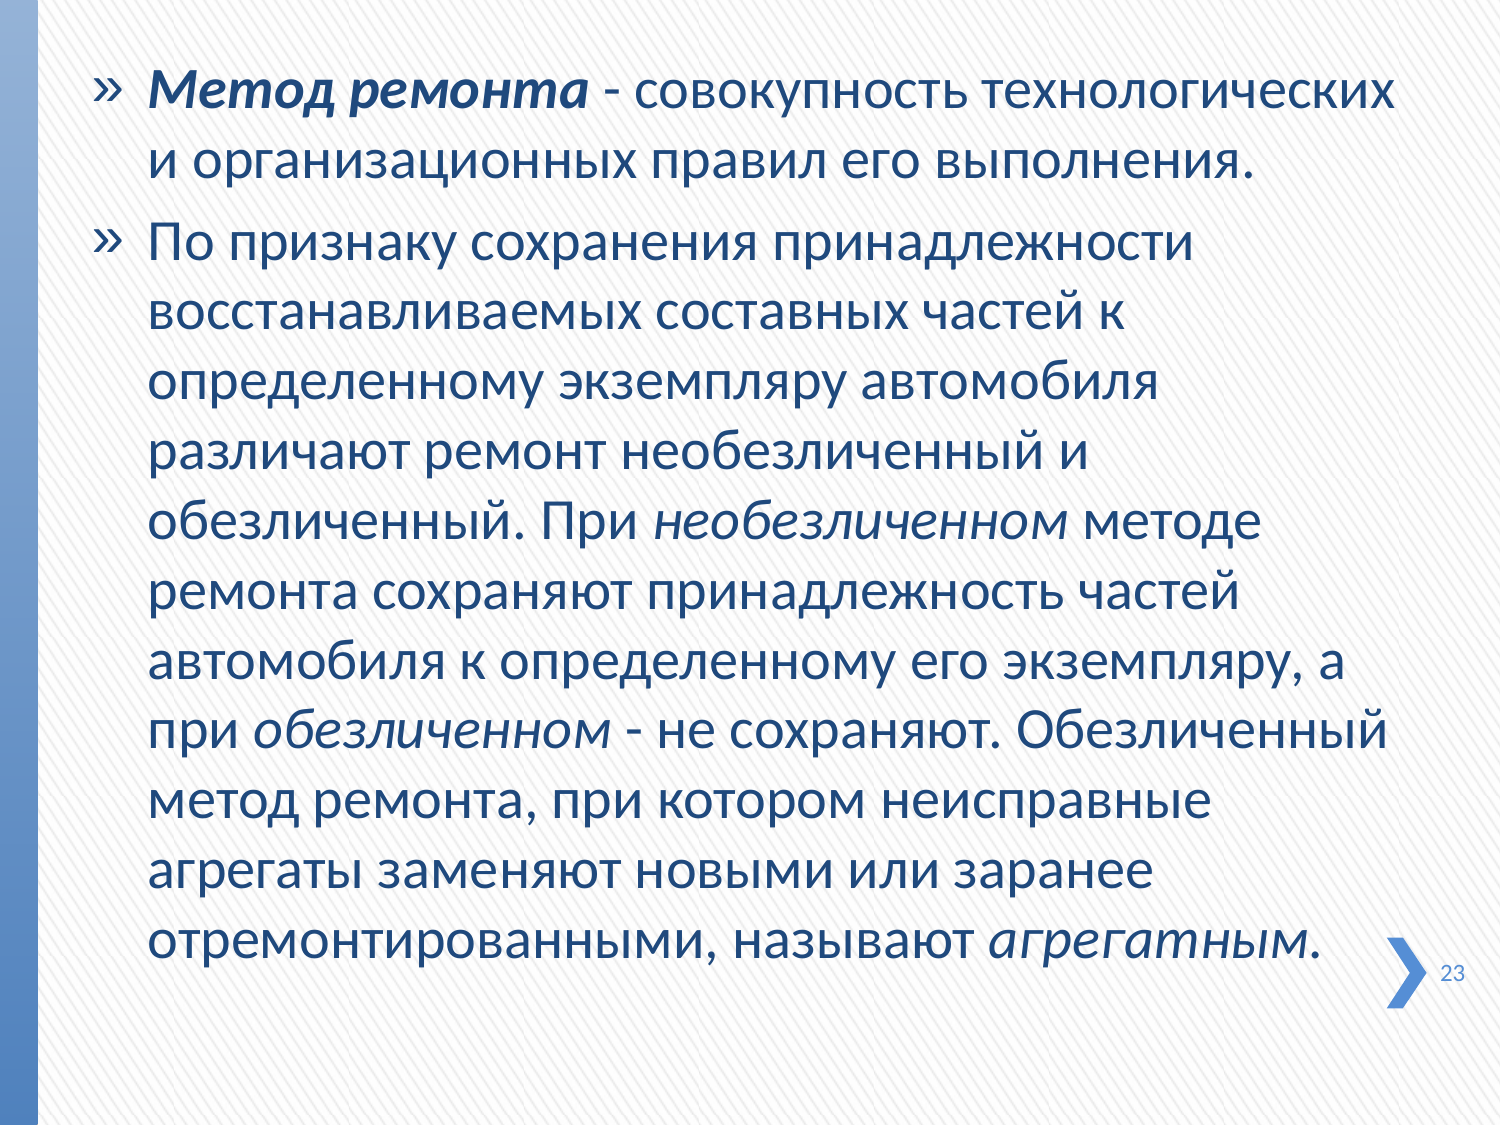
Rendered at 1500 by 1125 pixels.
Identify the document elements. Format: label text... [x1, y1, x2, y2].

list Метод ремонта - совокупность технологических и орга­низационных правил его выполнения. По признаку сохранения принадлежности восстанавлива­емых составных частей к определенному экземпляру автомо­биля различают ремонт необезличенный и обезличенный. При необезличенном методе ремонта сохраняют принадлежность частей автомобиля к определенному его экземпляру, а при обезличенном - не сохраняют. Обезличенный метод ремонта, при котором неисправные агрегаты заменяют новыми или за­ранее отремонтированными, называют агрегатным. [76, 42, 1447, 1125]
slide_number 23 [1425, 941, 1488, 1002]
